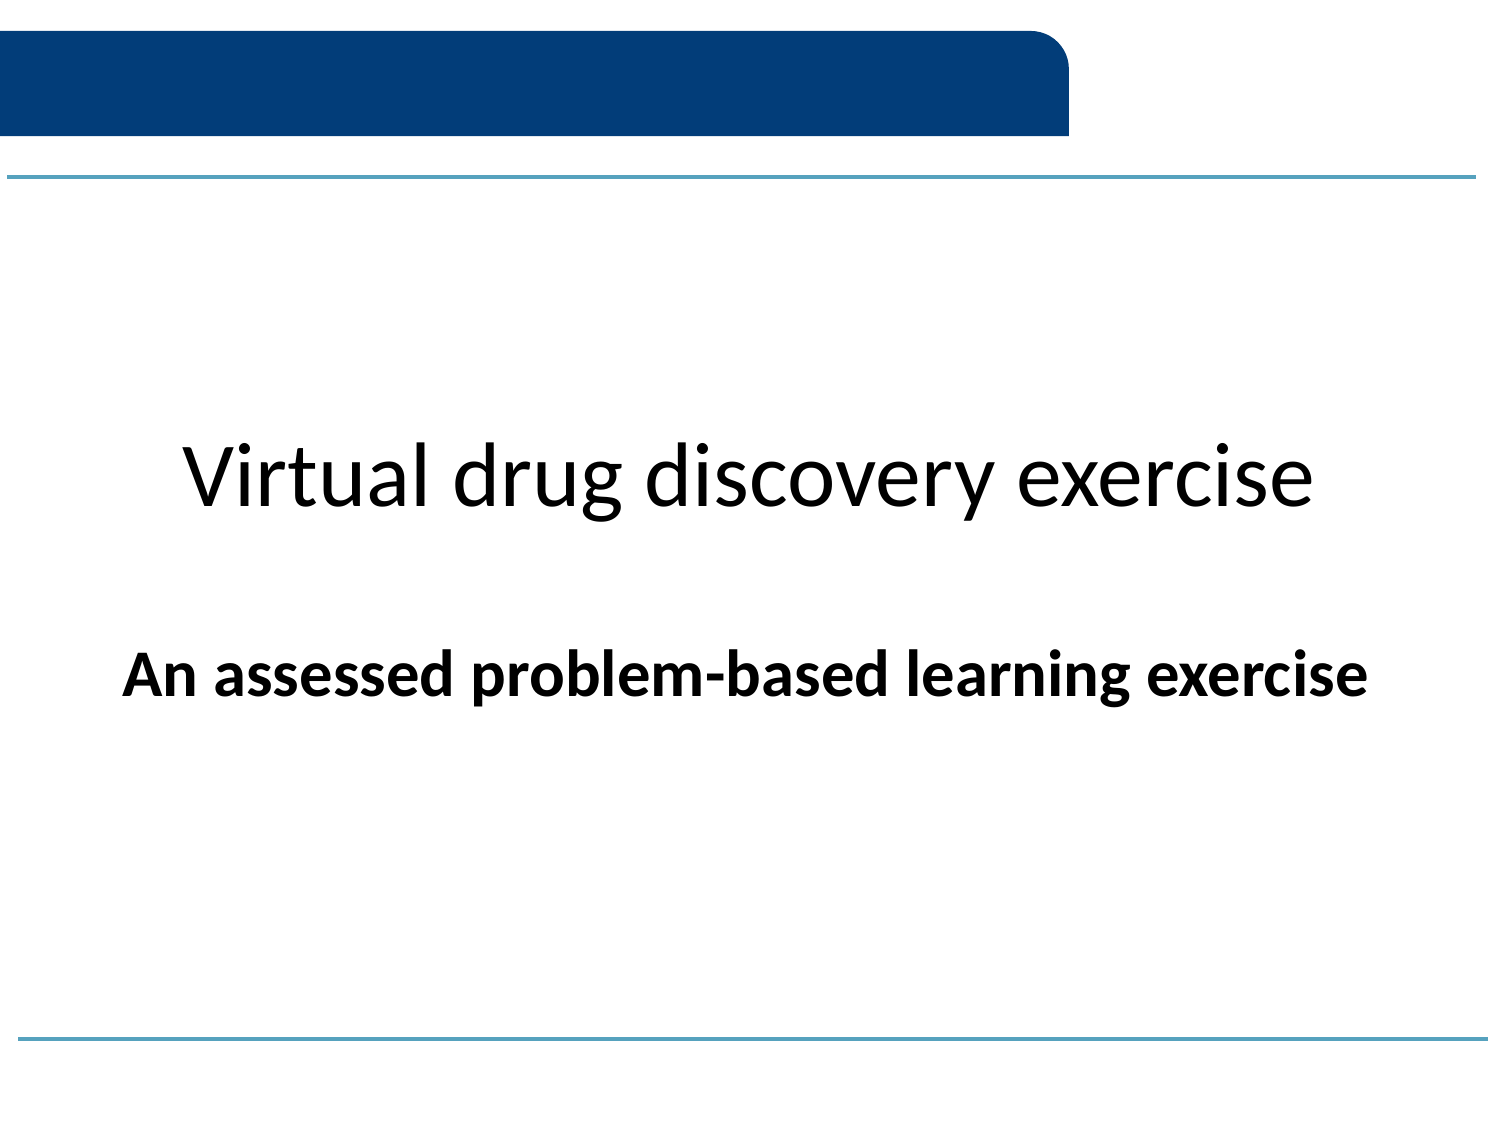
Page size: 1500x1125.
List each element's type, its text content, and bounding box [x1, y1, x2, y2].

subtitle An assessed problem-based learning exercise [107, 621, 1393, 910]
title Virtual drug discovery exercise [112, 349, 1388, 591]
